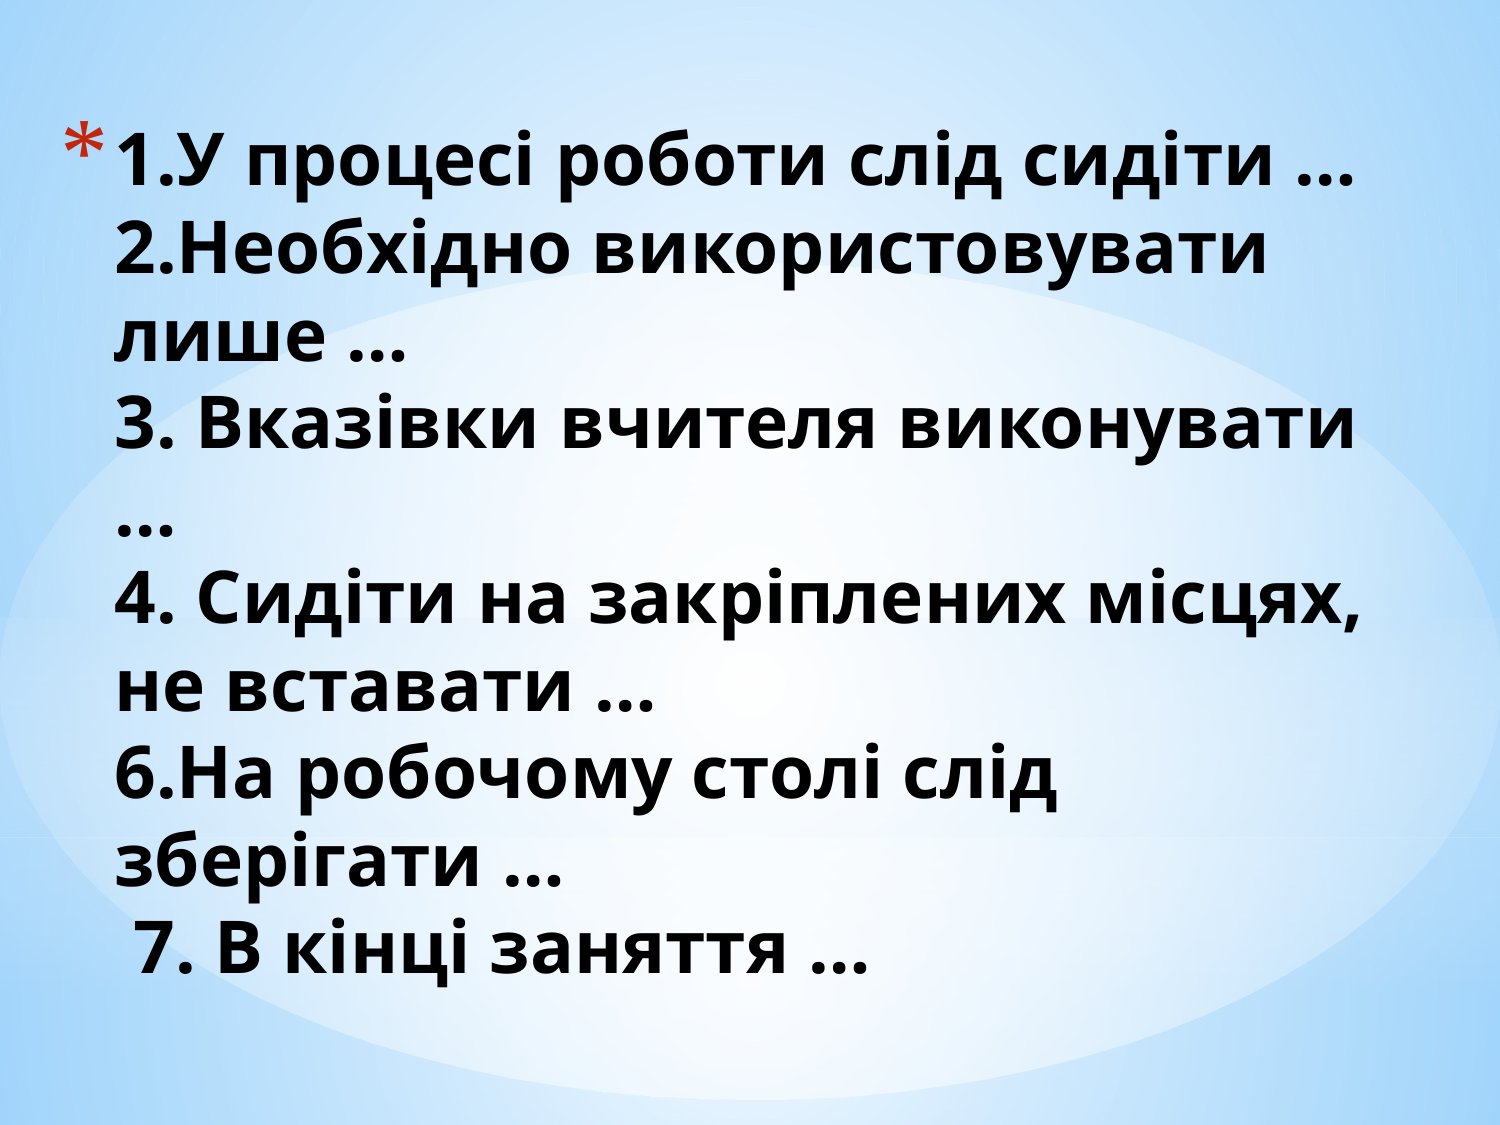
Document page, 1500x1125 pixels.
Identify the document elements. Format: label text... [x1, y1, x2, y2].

title 1.У процесі роботи слід сидіти … 2.Необхідно використовувати лише … 3. Вказівки вчителя виконувати … 4. Сидіти на закріплених місцях, не вставати … 6.На робочому столі слід зберігати … 7. В кінці заняття … [46, 105, 1383, 1008]
